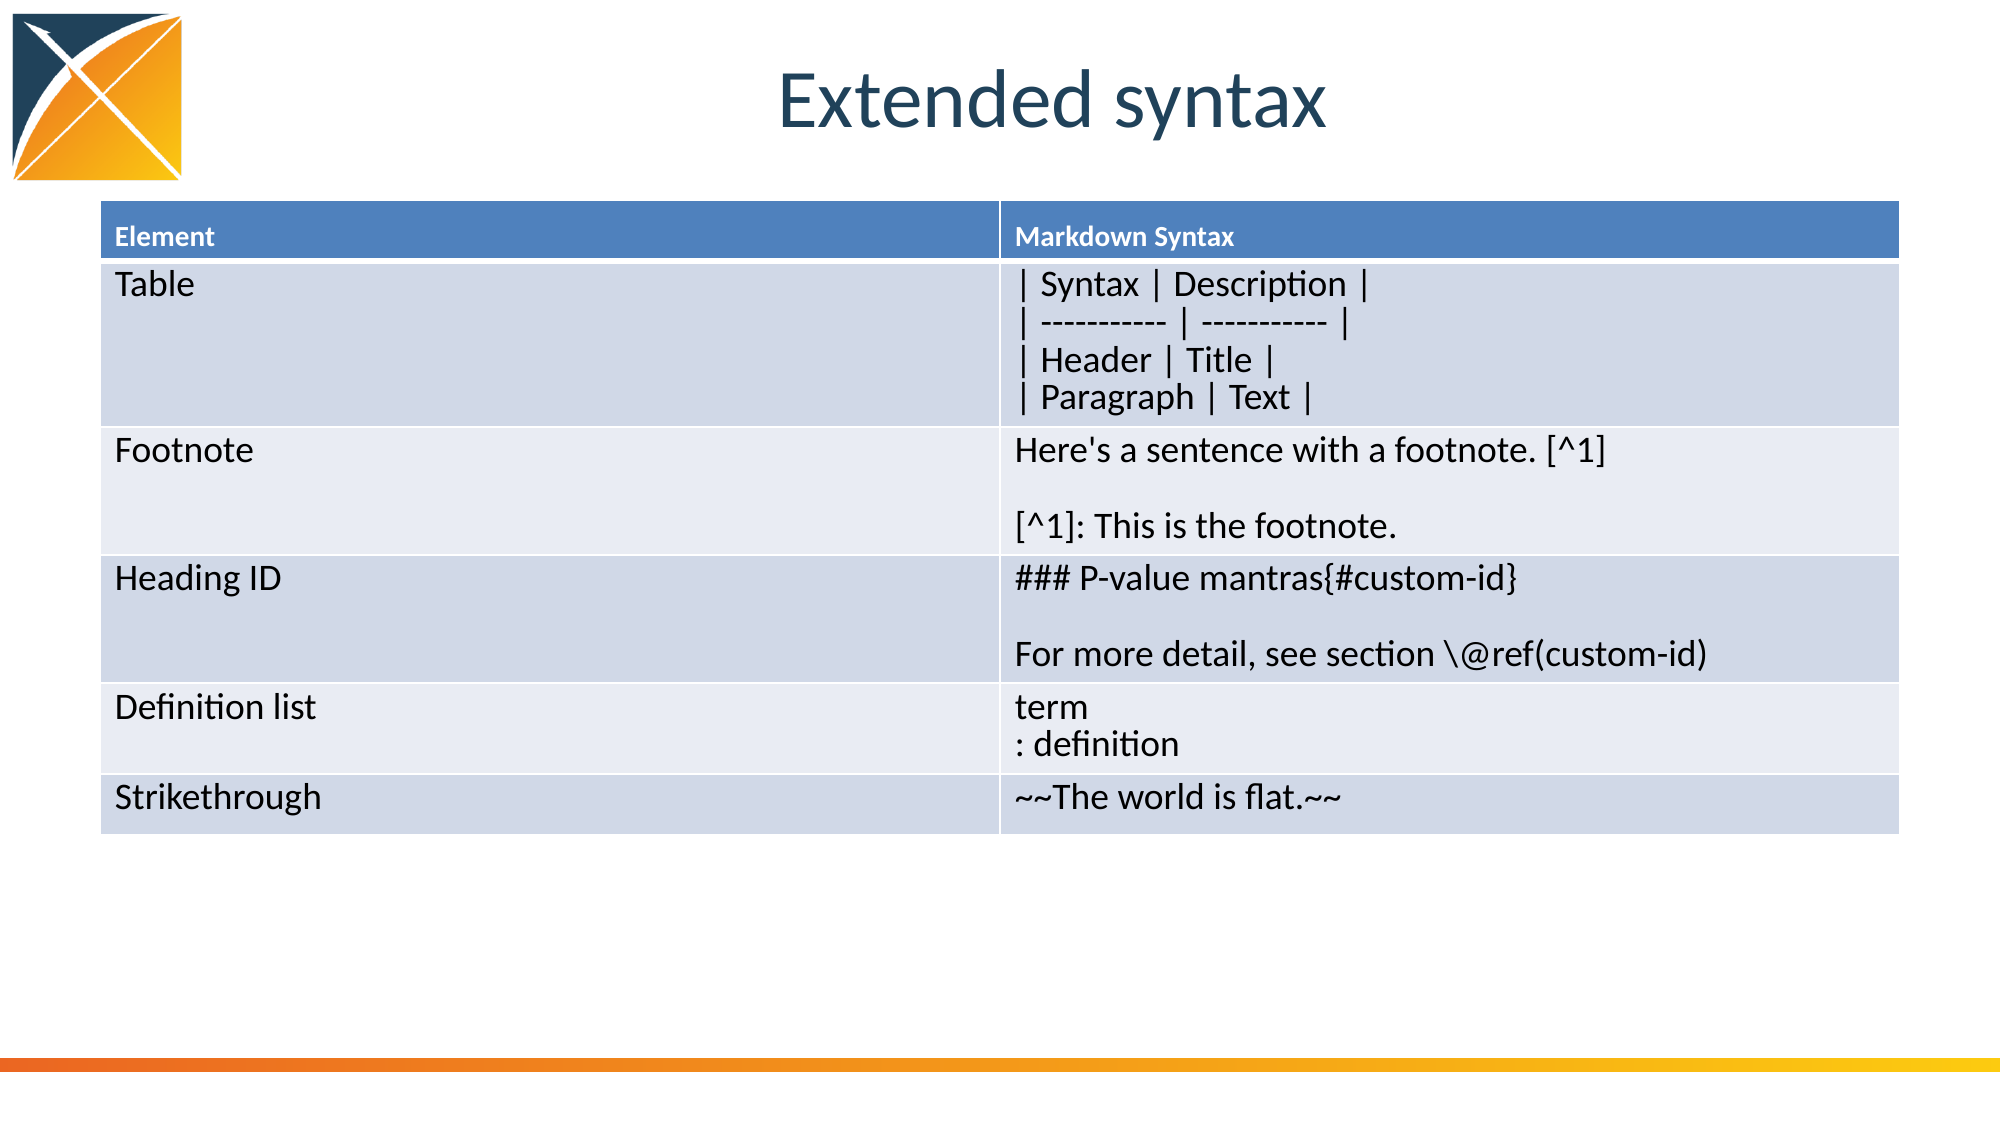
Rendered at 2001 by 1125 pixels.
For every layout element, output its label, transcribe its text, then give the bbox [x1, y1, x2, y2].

table_cell Definition list [101, 684, 999, 773]
table_cell Table [101, 264, 999, 426]
table_cell Here's a sentence with a footnote. [^1] [^1]: This is the footnote. [1001, 428, 1899, 554]
table_cell Heading ID [101, 556, 999, 682]
table_cell Footnote [101, 428, 999, 554]
table_cell term : definition [1001, 684, 1899, 773]
picture [0, 0, 206, 200]
table_cell Strikethrough [101, 775, 999, 834]
table_cell ### P-value mantras{#custom-id} For more detail, see section \@ref(custom-id) [1001, 556, 1899, 682]
table_header Element [101, 201, 999, 258]
table_cell ~~The world is flat.~~ [1001, 775, 1899, 834]
table_cell | Syntax | Description | | ----------- | ----------- | | Header | Title | | Paragraph | Text | [1001, 264, 1899, 426]
table_header Markdown Syntax [1001, 201, 1899, 258]
title Extended syntax [205, 24, 1900, 163]
